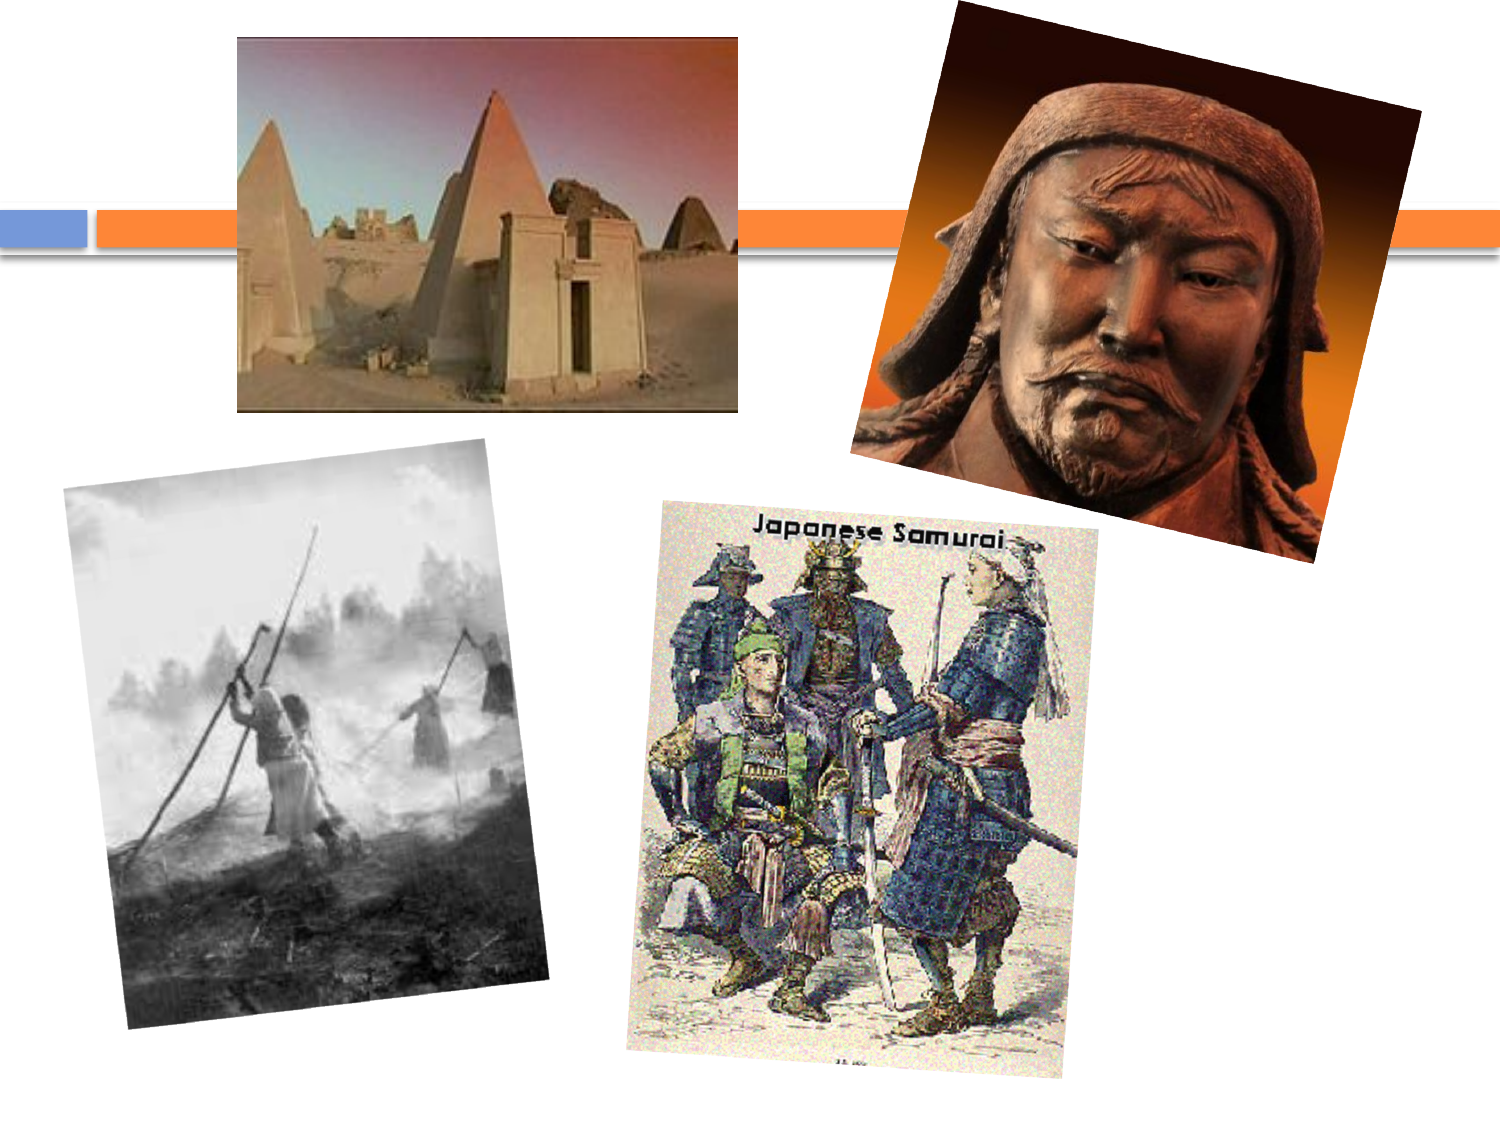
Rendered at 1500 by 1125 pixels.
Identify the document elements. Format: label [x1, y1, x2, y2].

picture [237, 37, 738, 413]
picture [64, 439, 549, 1029]
picture [627, 1, 1421, 1078]
